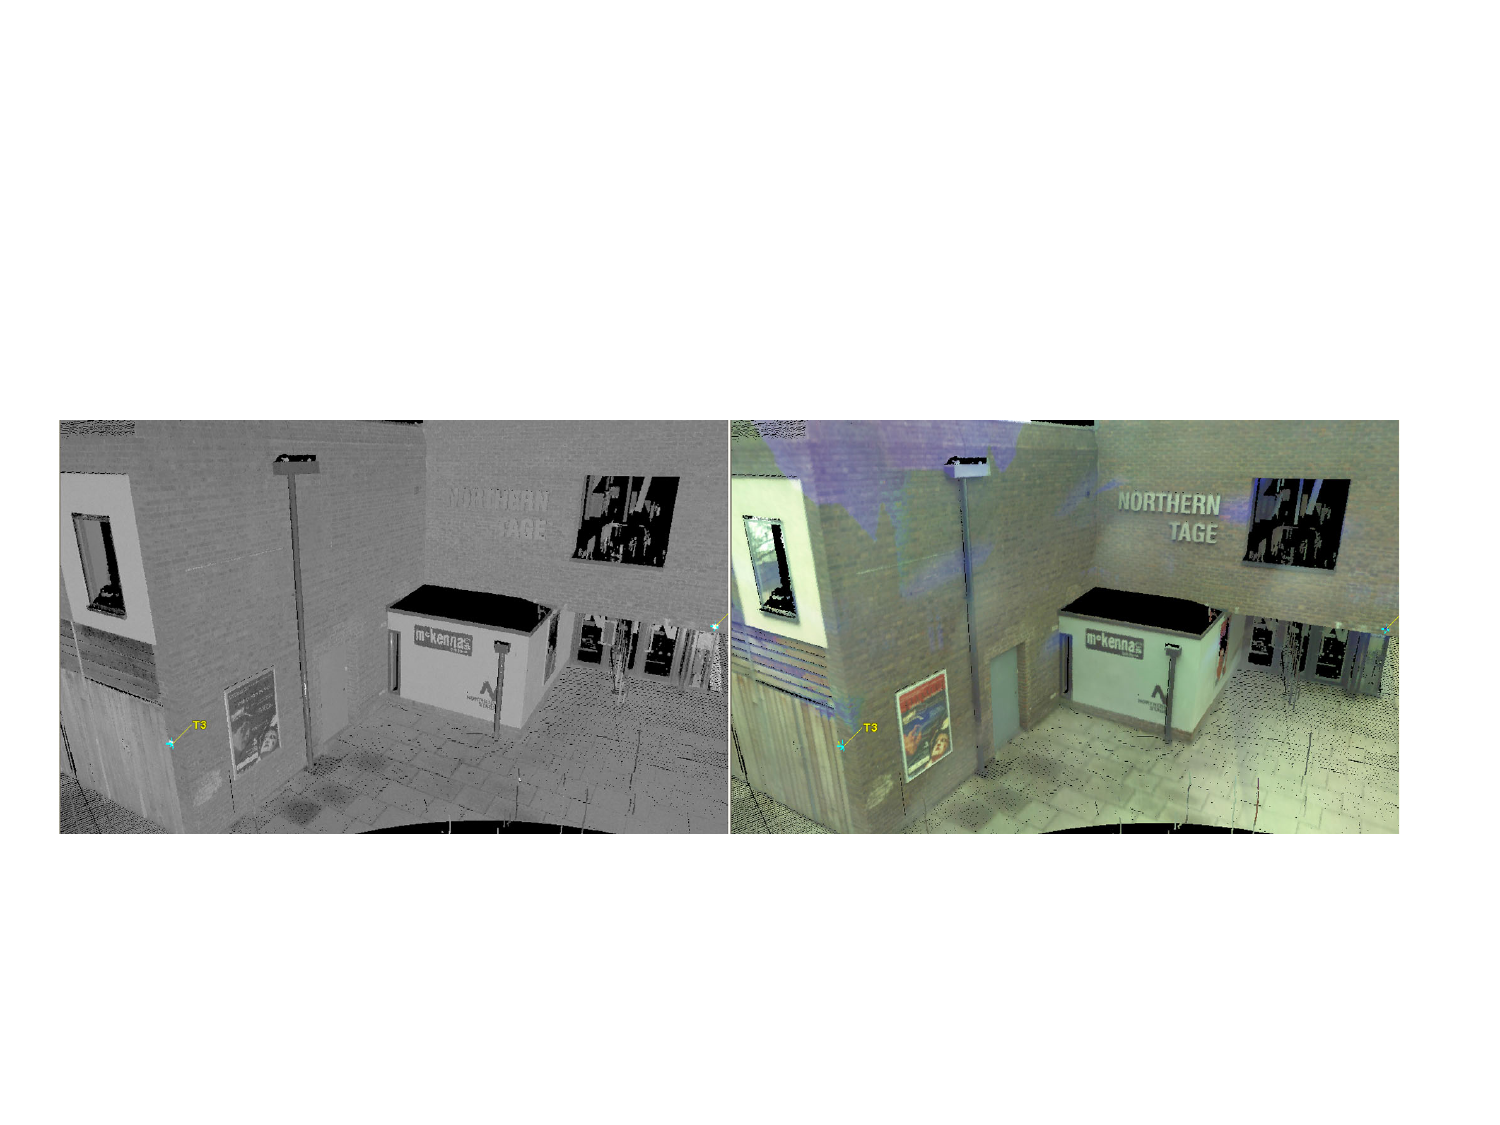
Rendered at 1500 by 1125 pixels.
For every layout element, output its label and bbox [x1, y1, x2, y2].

list [59, 420, 1400, 835]
